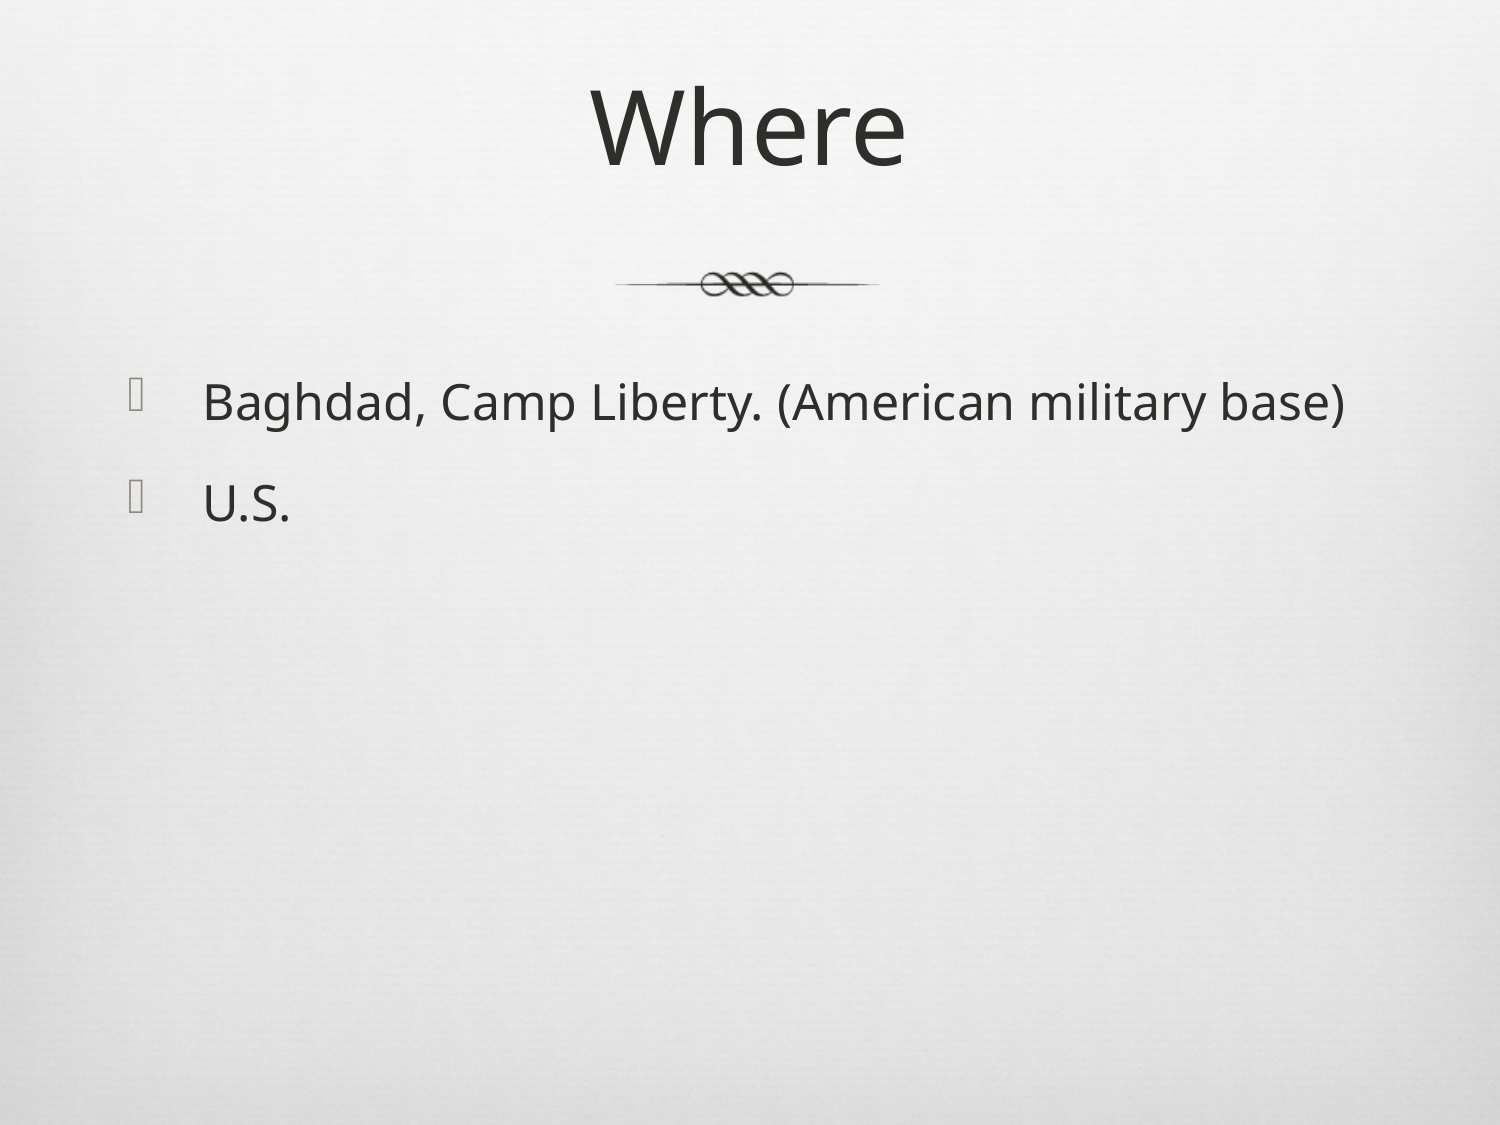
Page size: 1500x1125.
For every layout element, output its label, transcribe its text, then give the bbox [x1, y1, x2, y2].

title Where [112, 11, 1388, 236]
list Baghdad, Camp Liberty. (American military base) U.S. [112, 362, 1388, 963]
picture [607, 249, 893, 321]
